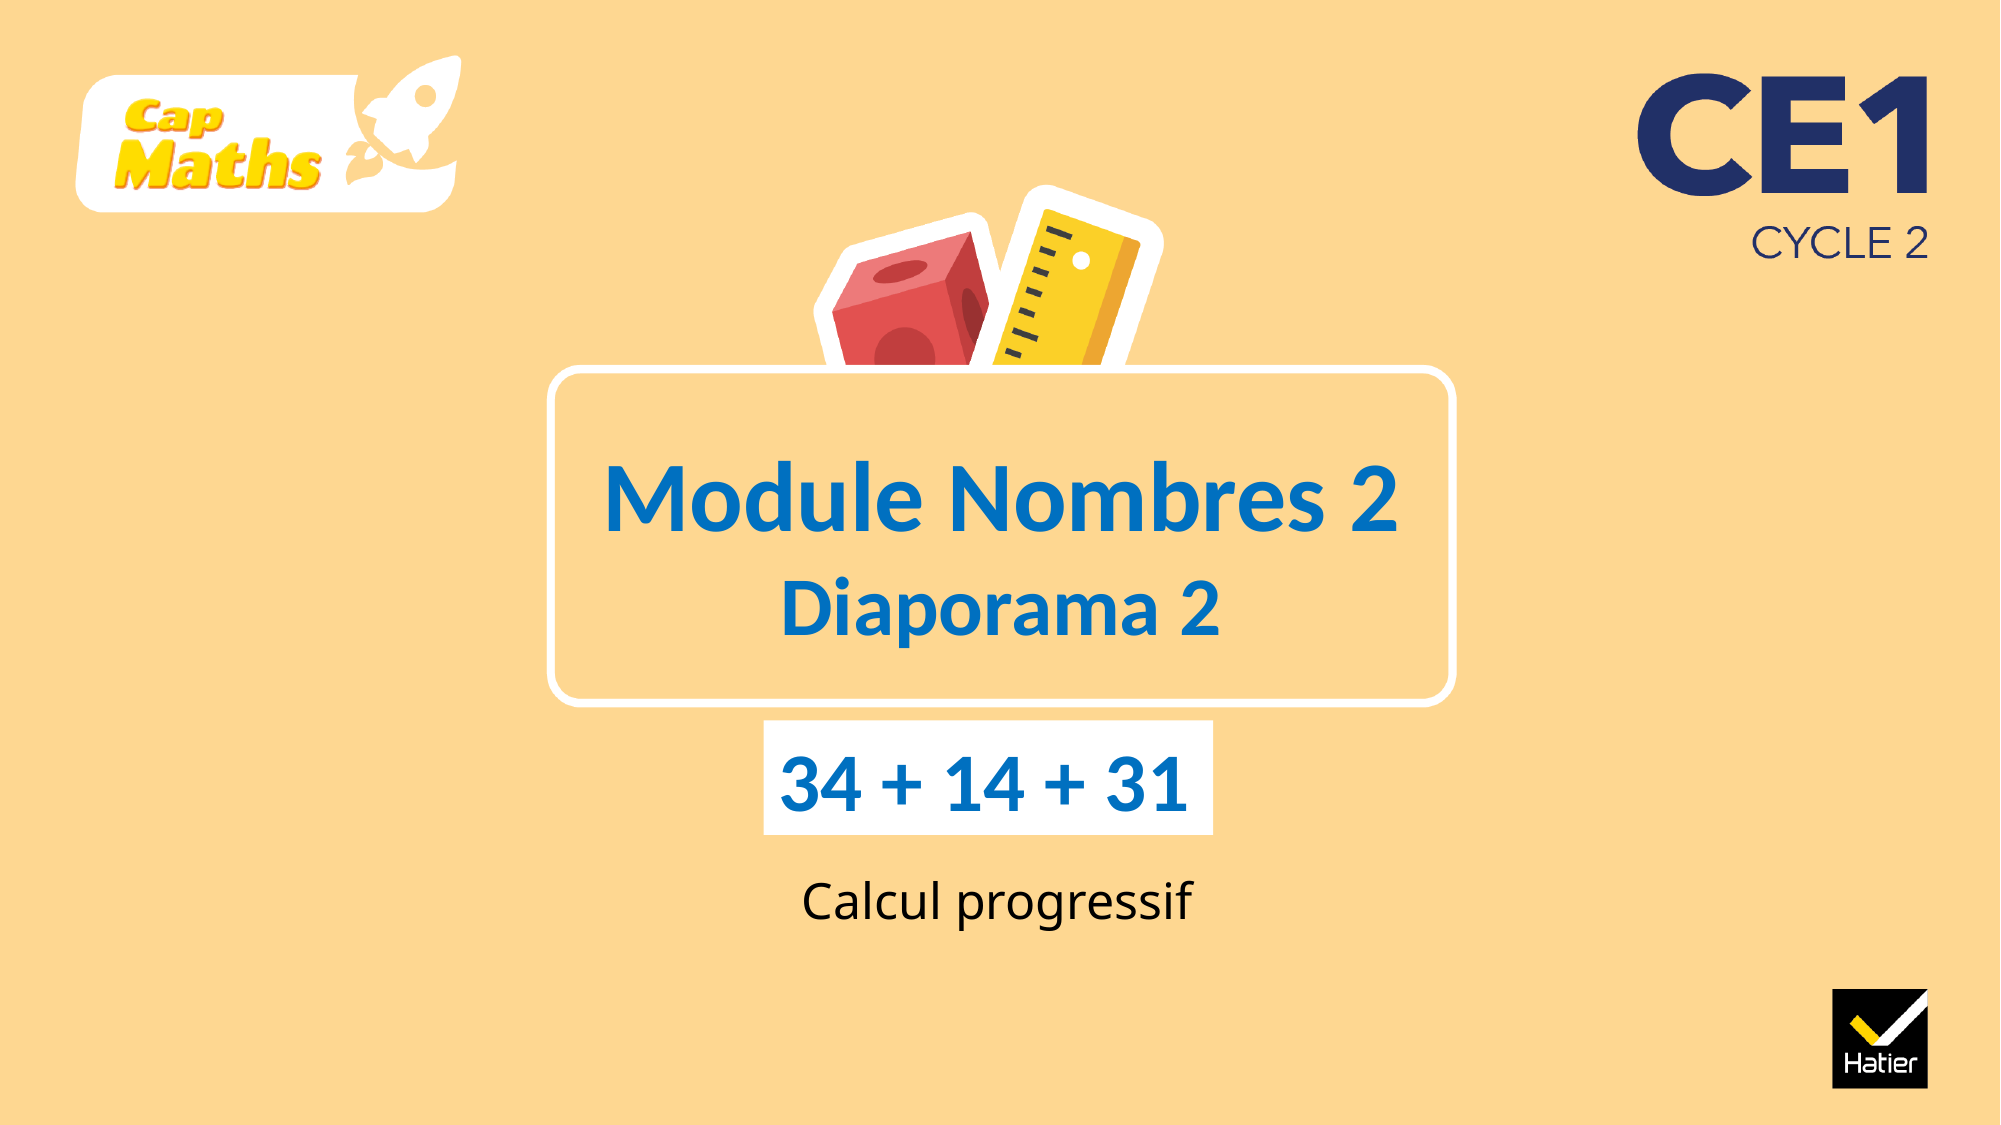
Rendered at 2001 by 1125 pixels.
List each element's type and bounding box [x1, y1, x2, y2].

list [0, 0, 2000, 1125]
